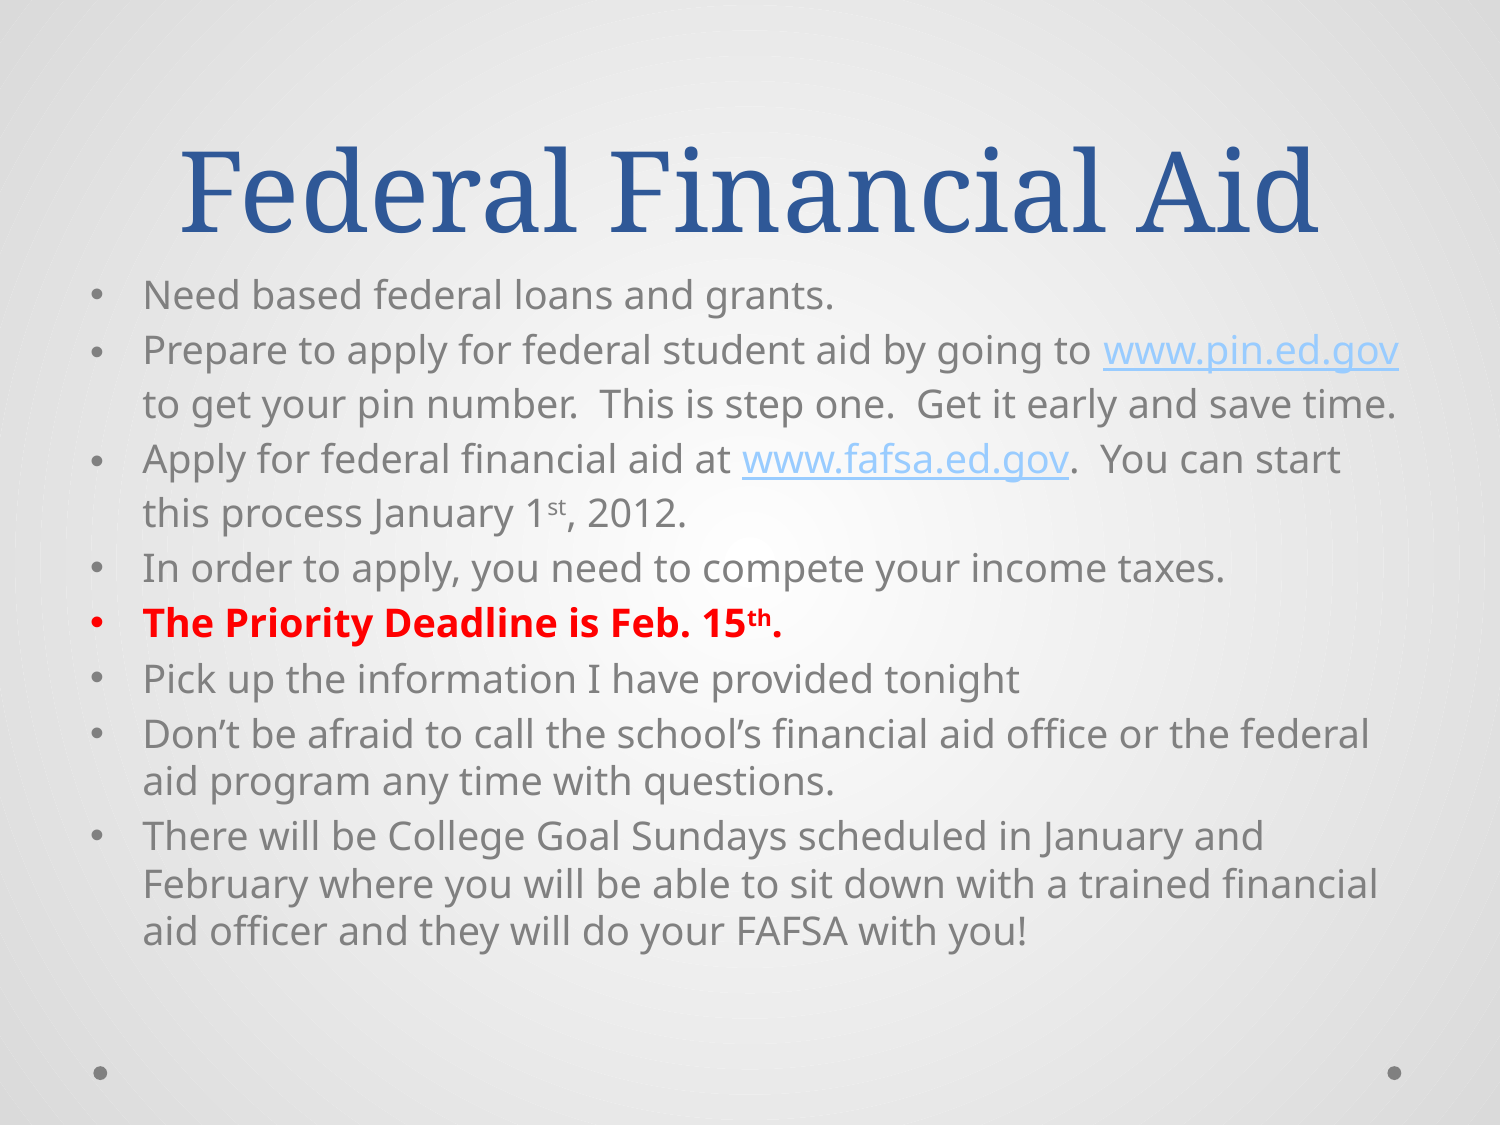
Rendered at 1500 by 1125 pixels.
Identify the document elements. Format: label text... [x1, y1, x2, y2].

list Need based federal loans and grants. Prepare to apply for federal student aid by going to www.pin.ed.gov to get your pin number. This is step one. Get it early and save time. Apply for federal financial aid at www.fafsa.ed.gov. You can start this process January 1st, 2012. In order to apply, you need to compete your income taxes. The Priority Deadline is Feb. 15th. Pick up the information I have provided tonight Don’t be afraid to call the school’s financial aid office or the federal aid program any time with questions. There will be College Goal Sundays scheduled in January and February where you will be able to sit down with a trained financial aid officer and they will do your FAFSA with you! [75, 262, 1425, 1005]
title Federal Financial Aid [75, 0, 1425, 262]
